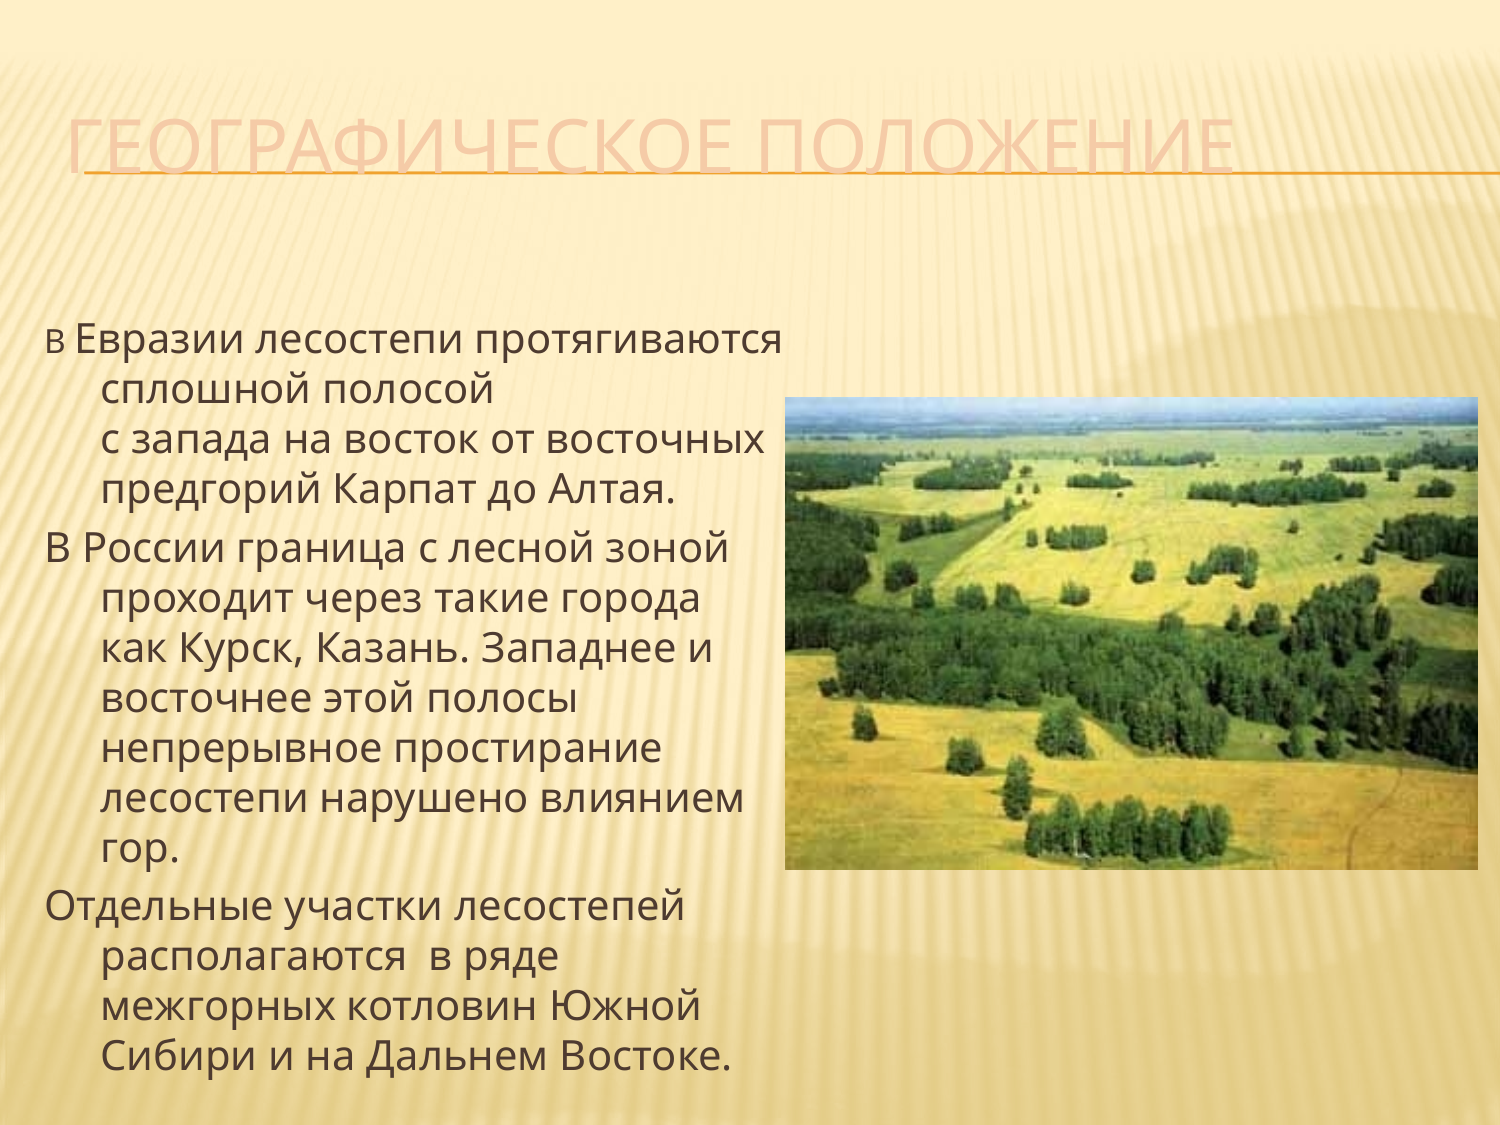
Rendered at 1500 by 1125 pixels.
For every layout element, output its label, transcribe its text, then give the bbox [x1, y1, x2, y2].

picture [785, 396, 1478, 870]
title Географическое положение [50, 75, 1475, 213]
list В Евразии лесостепи протягиваются сплошной полосой с запада на восток от восточных предгорий Карпат до Алтая. В России граница с лесной зоной проходит через такие города как Курск, Казань. Западнее и восточнее этой полосы непрерывное простирание лесостепи нарушено влиянием гор. Отдельные участки лесостепей располагаются в ряде межгорных котловин Южной Сибири и на Дальнем Востоке. [29, 304, 809, 1125]
